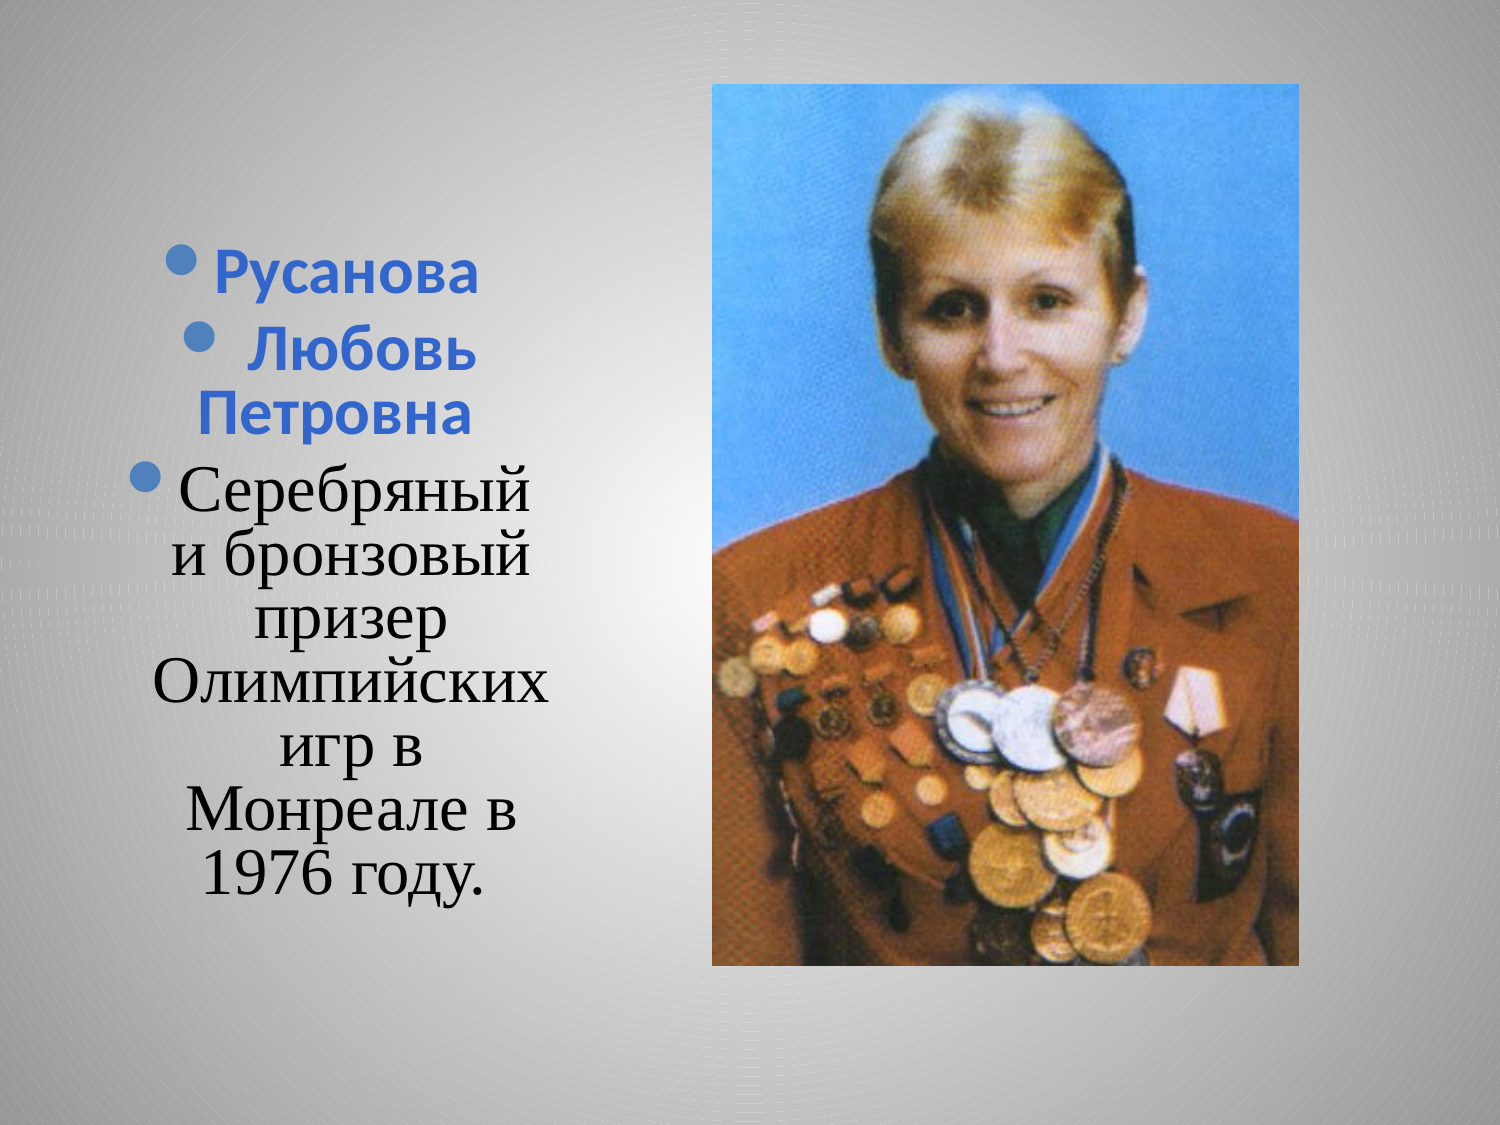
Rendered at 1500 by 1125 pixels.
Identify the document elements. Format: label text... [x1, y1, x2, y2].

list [712, 84, 1299, 966]
list Русанова Любовь Петровна Серебряный и бронзовый призер Олимпийских игр в Монреале в 1976 году. [75, 235, 569, 1005]
